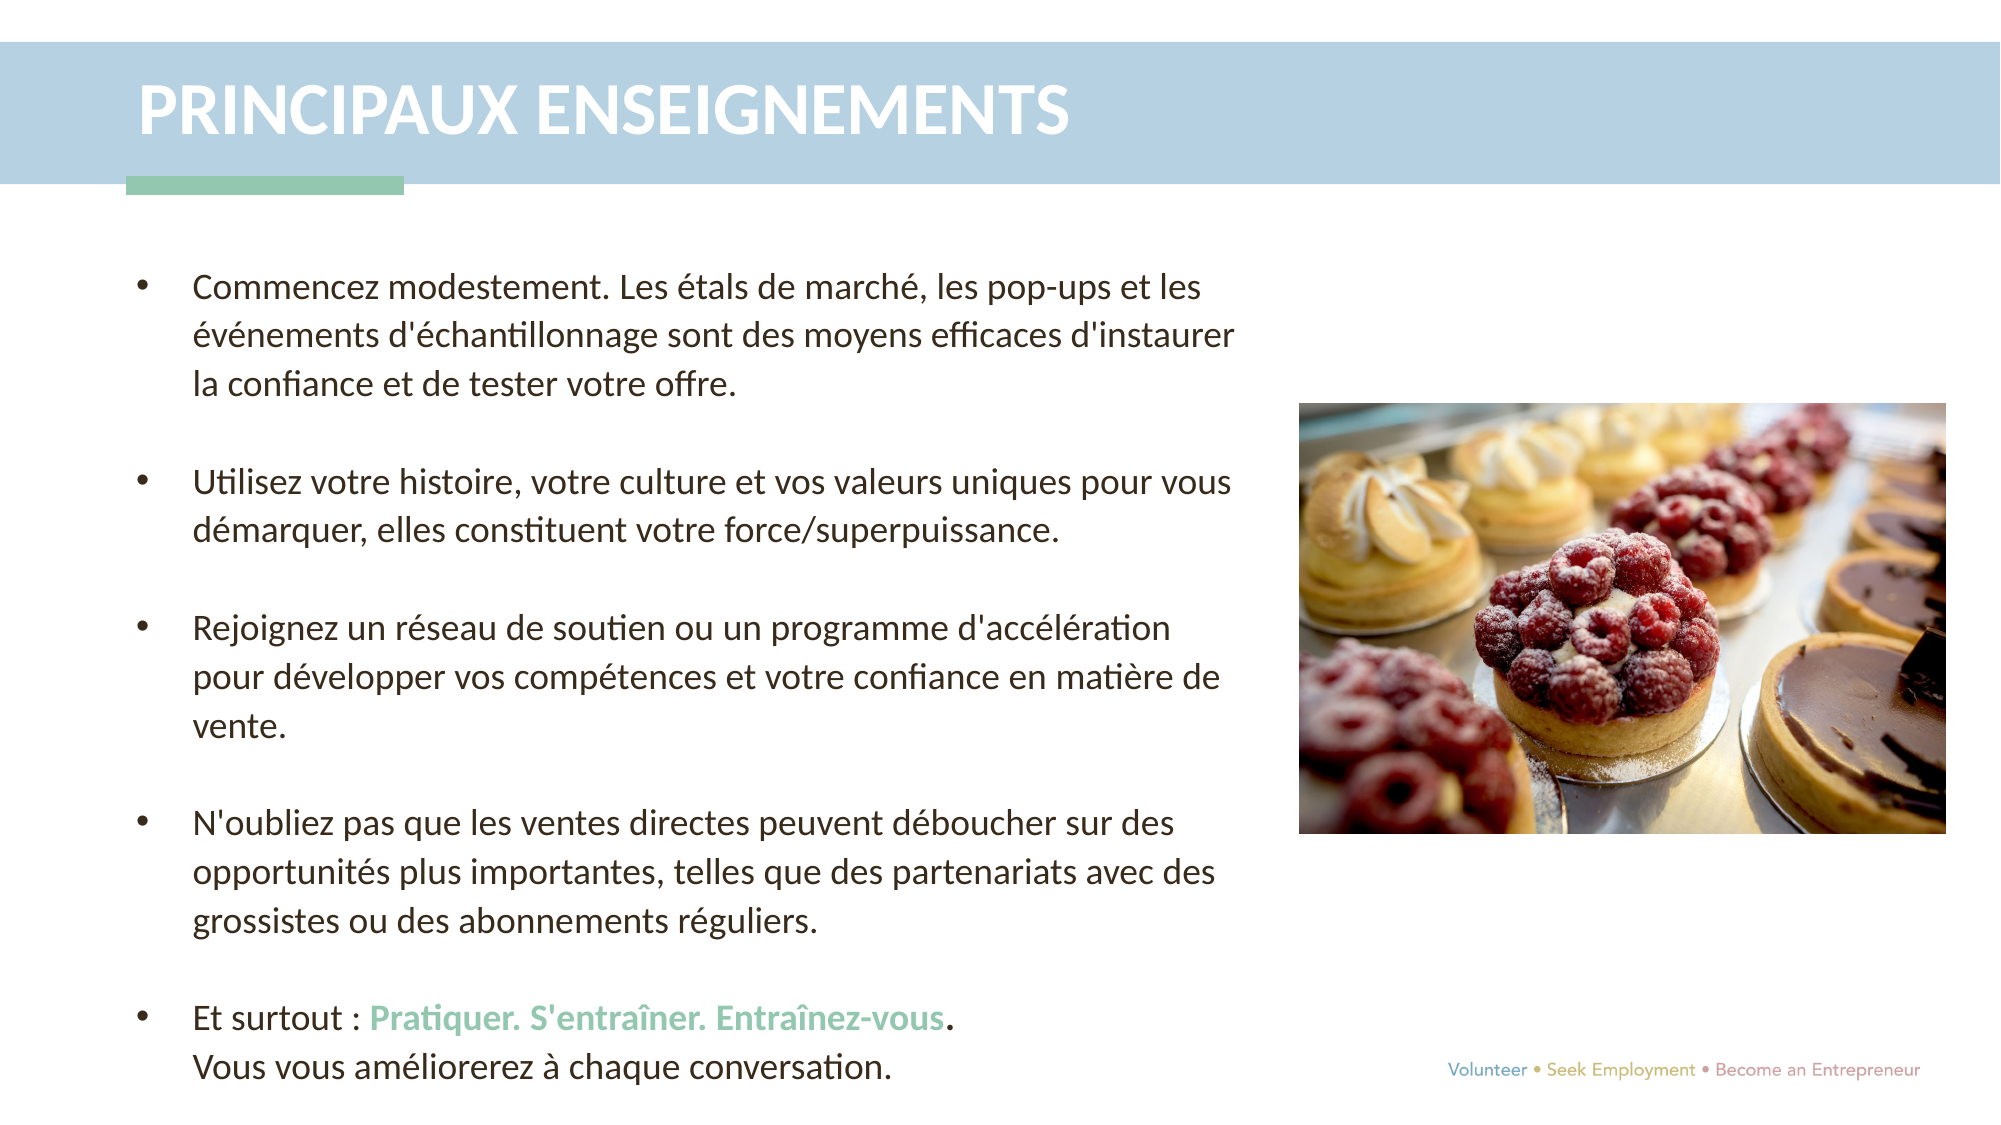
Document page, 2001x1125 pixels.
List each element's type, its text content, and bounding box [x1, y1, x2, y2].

list Commencez modestement. Les étals de marché, les pop-ups et les événements d'échantillonnage sont des moyens efficaces d'instaurer la confiance et de tester votre offre. Utilisez votre histoire, votre culture et vos valeurs uniques pour vous démarquer, elles constituent votre force/superpuissance. Rejoignez un réseau de soutien ou un programme d'accélération pour développer vos compétences et votre confiance en matière de vente. N'oubliez pas que les ventes directes peuvent déboucher sur des opportunités plus importantes, telles que des partenariats avec des grossistes ou des abonnements réguliers. Et surtout : Pratiquer. S'entraîner. Entraînez-vous. Vous vous améliorerez à chaque conversation. [121, 250, 1259, 987]
picture [1418, 1046, 1971, 1103]
picture [1299, 403, 1946, 834]
list PRINCIPAUX ENSEIGNEMENTS [123, 51, 1913, 170]
